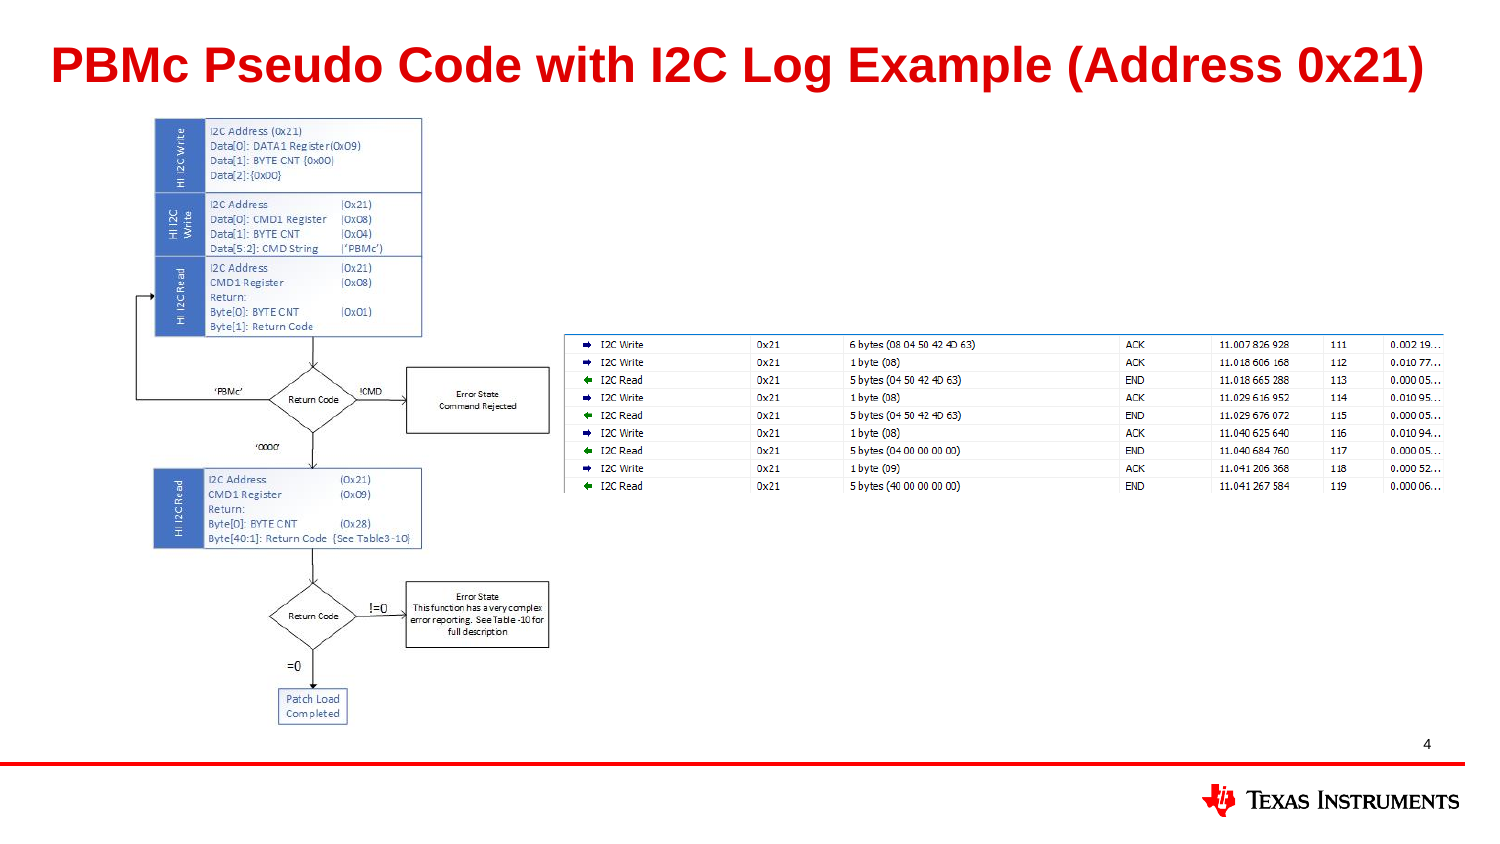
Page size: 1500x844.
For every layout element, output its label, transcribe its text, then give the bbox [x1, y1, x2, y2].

picture [1202, 784, 1459, 817]
picture [563, 334, 1444, 494]
slide_number 4 [1093, 728, 1444, 755]
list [135, 117, 552, 727]
title PBMc Pseudo Code with I2C Log Example (Address 0x21) [37, 17, 1453, 119]
